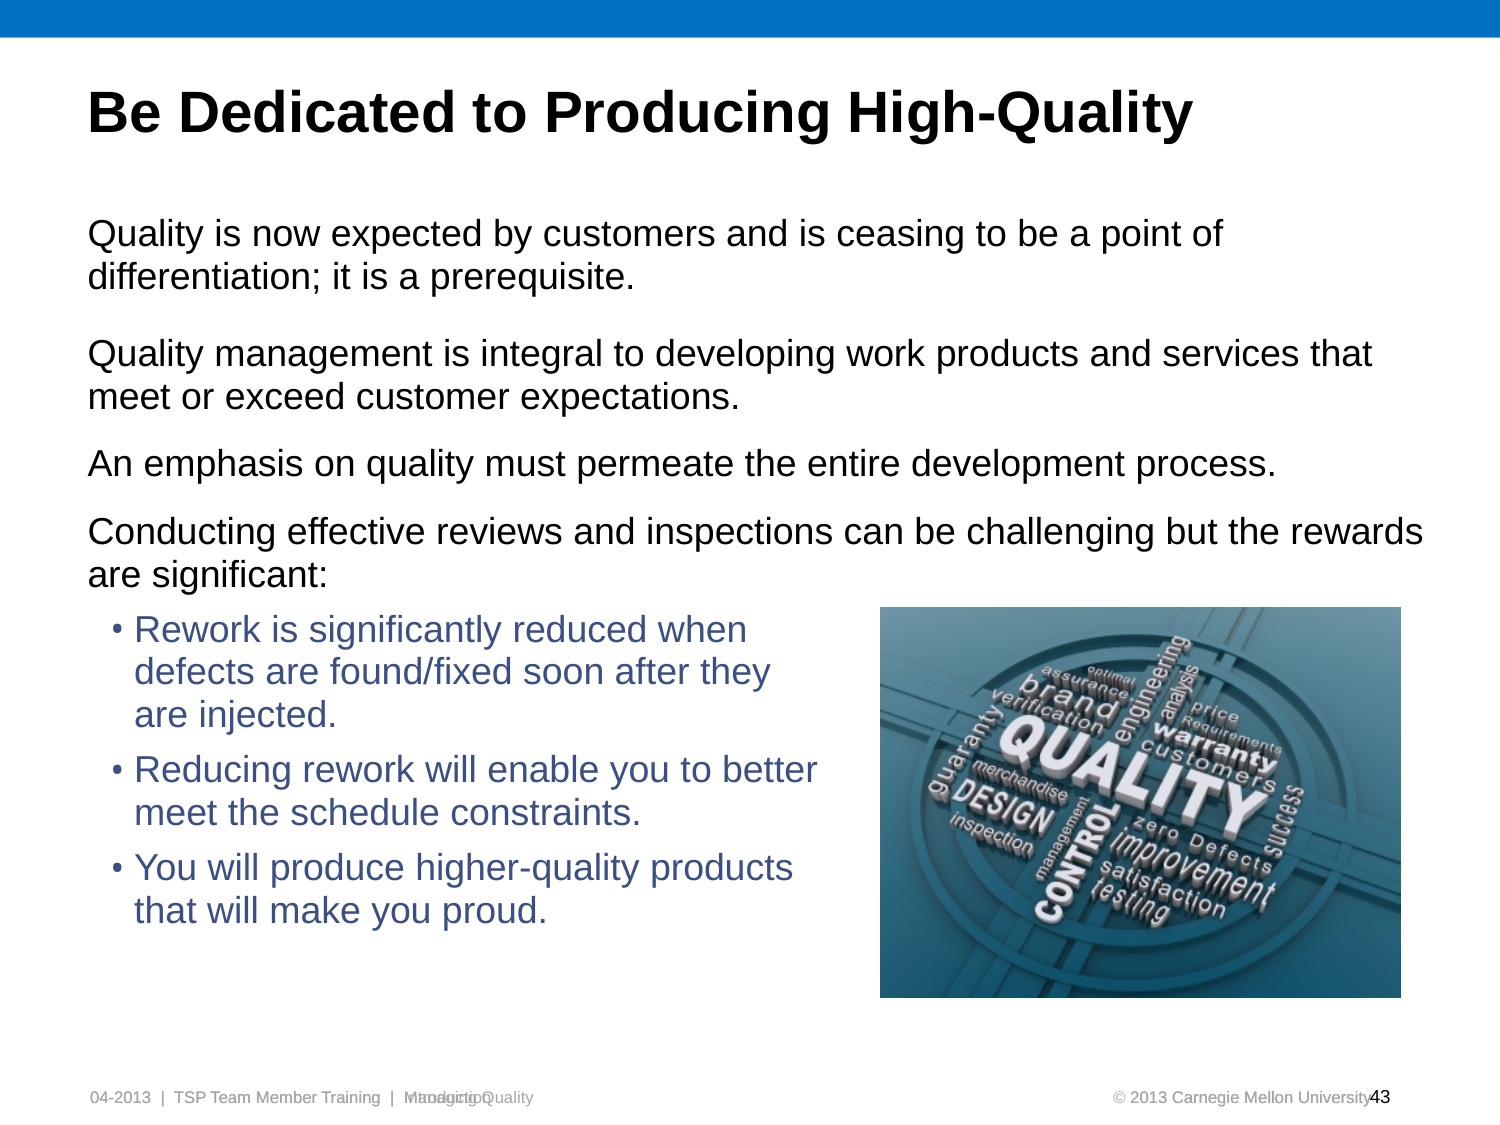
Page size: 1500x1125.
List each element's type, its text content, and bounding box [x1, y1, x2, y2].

title Be Dedicated to Producing High-Quality [87, 87, 1439, 212]
picture [880, 607, 1402, 998]
list Quality is now expected by customers and is ceasing to be a point of differentiation; it is a prerequisite. Quality management is integral to developing work products and services that meet or exceed customer expectations. An emphasis on quality must permeate the entire development process. Conducting effective reviews and inspections can be challenging but the rewards are significant: Rework is significantly reduced when defects are found/fixed soon after they are injected. Reducing rework will enable you to better meet the schedule constraints. You will produce higher-quality products that will make you proud. [87, 212, 1440, 1026]
